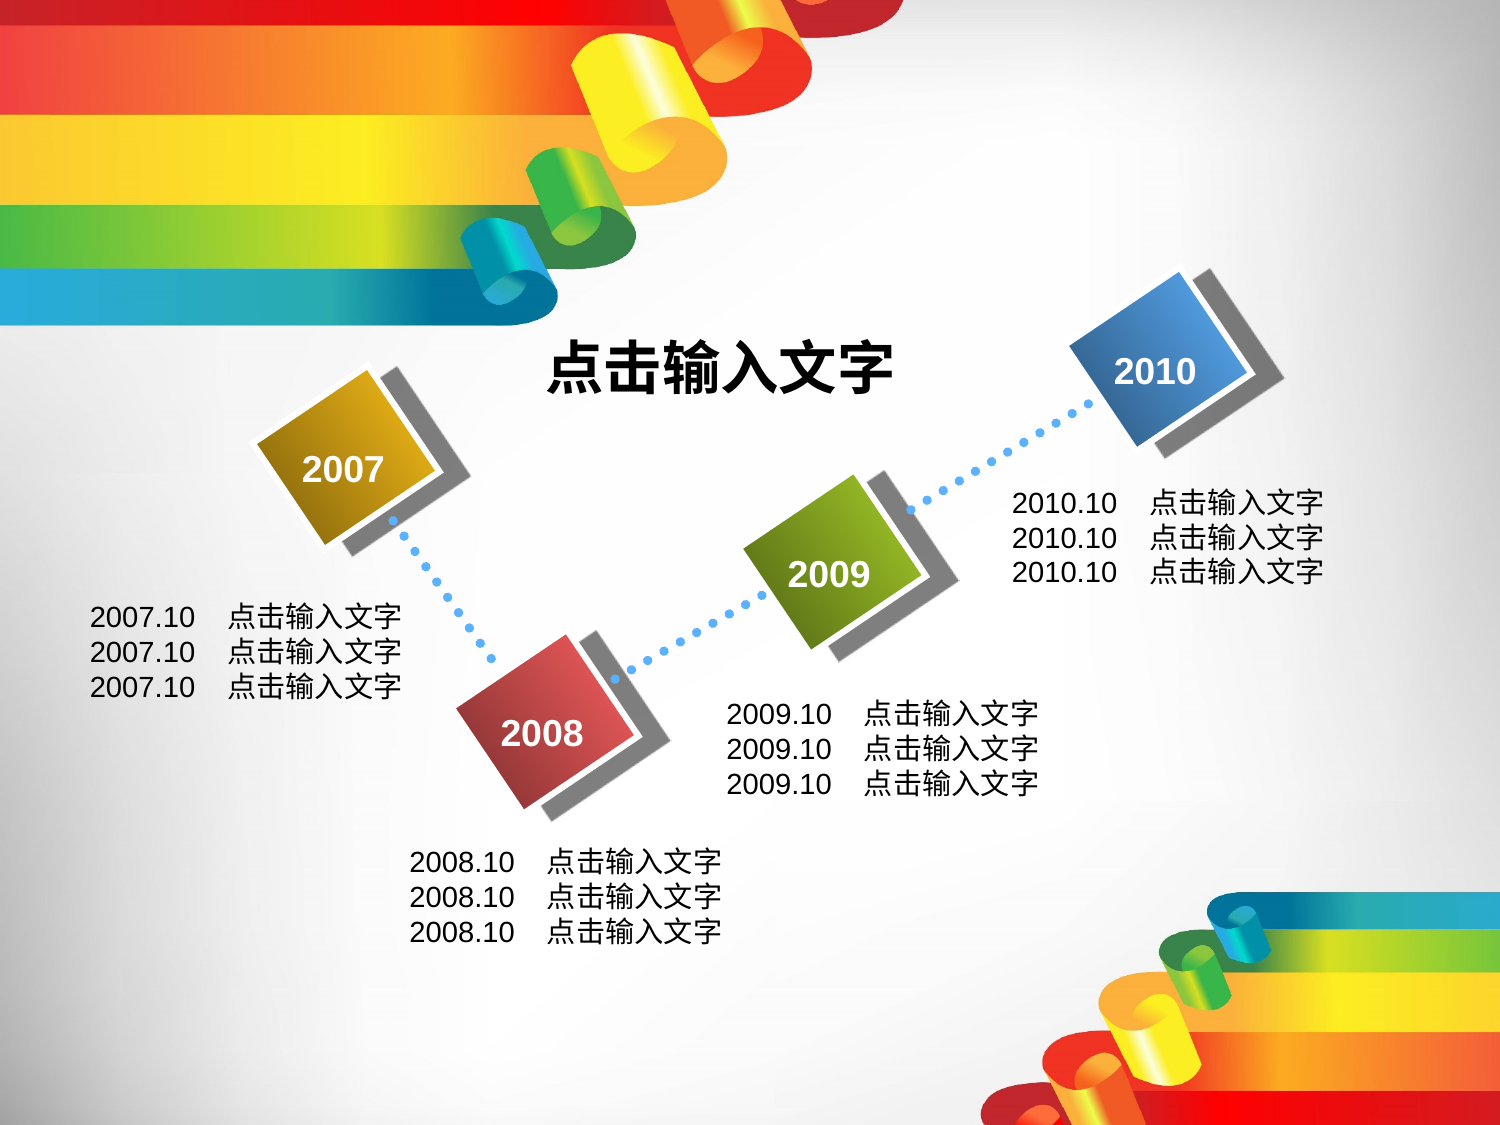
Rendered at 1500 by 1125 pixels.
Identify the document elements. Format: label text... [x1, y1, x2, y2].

text_box 2010 [1098, 340, 1212, 400]
text_box 2009.10 点击输入文字 2009.10 点击输入文字 2009.10 点击输入文字 [711, 687, 1055, 808]
text_box 2010.10 点击输入文字 2010.10 点击输入文字 2010.10 点击输入文字 [997, 476, 1340, 597]
text_box 2008 [485, 702, 599, 762]
text_box 2009 [772, 542, 886, 602]
text_box [451, 629, 639, 814]
picture [0, 0, 1500, 1125]
text_box [252, 365, 440, 550]
text_box 2008.10 点击输入文字 2008.10 点击输入文字 2008.10 点击输入文字 [394, 835, 738, 956]
text_box 2007 [287, 437, 400, 498]
text_box [738, 469, 926, 655]
text_box 2007.10 点击输入文字 2007.10 点击输入文字 2007.10 点击输入文字 [75, 591, 418, 711]
text_box 点击输入文字 [435, 323, 1006, 409]
text_box [1064, 267, 1252, 452]
